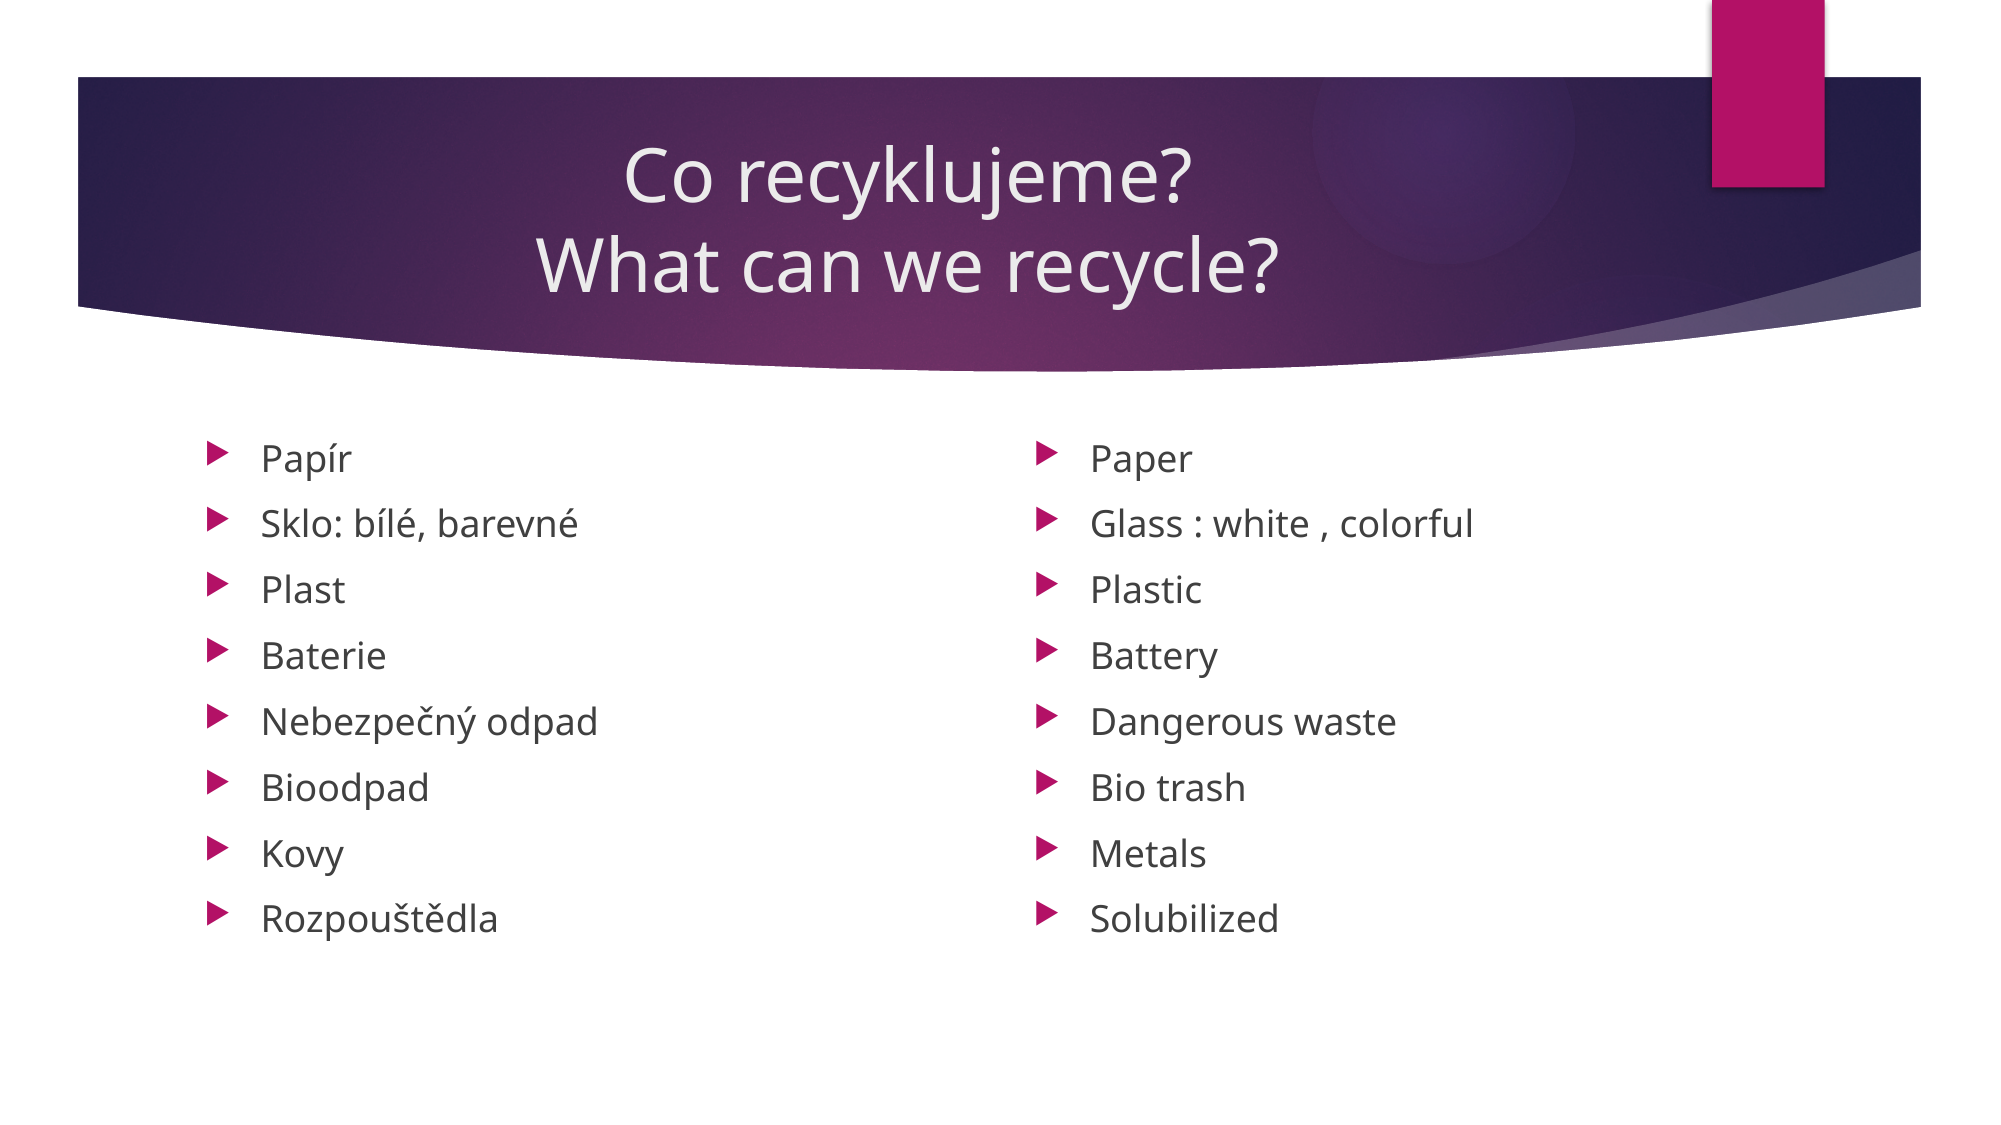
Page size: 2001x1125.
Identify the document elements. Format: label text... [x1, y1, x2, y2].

list Paper Glass : white , colorful Plastic Battery Dangerous waste Bio trash Metals Solubilized [1018, 427, 1810, 988]
list Papír Sklo: bílé, barevné Plast Baterie Nebezpečný odpad Bioodpad Kovy Rozpouštědla [189, 427, 981, 988]
title Co recyklujeme? What can we recycle? [189, 159, 1627, 276]
